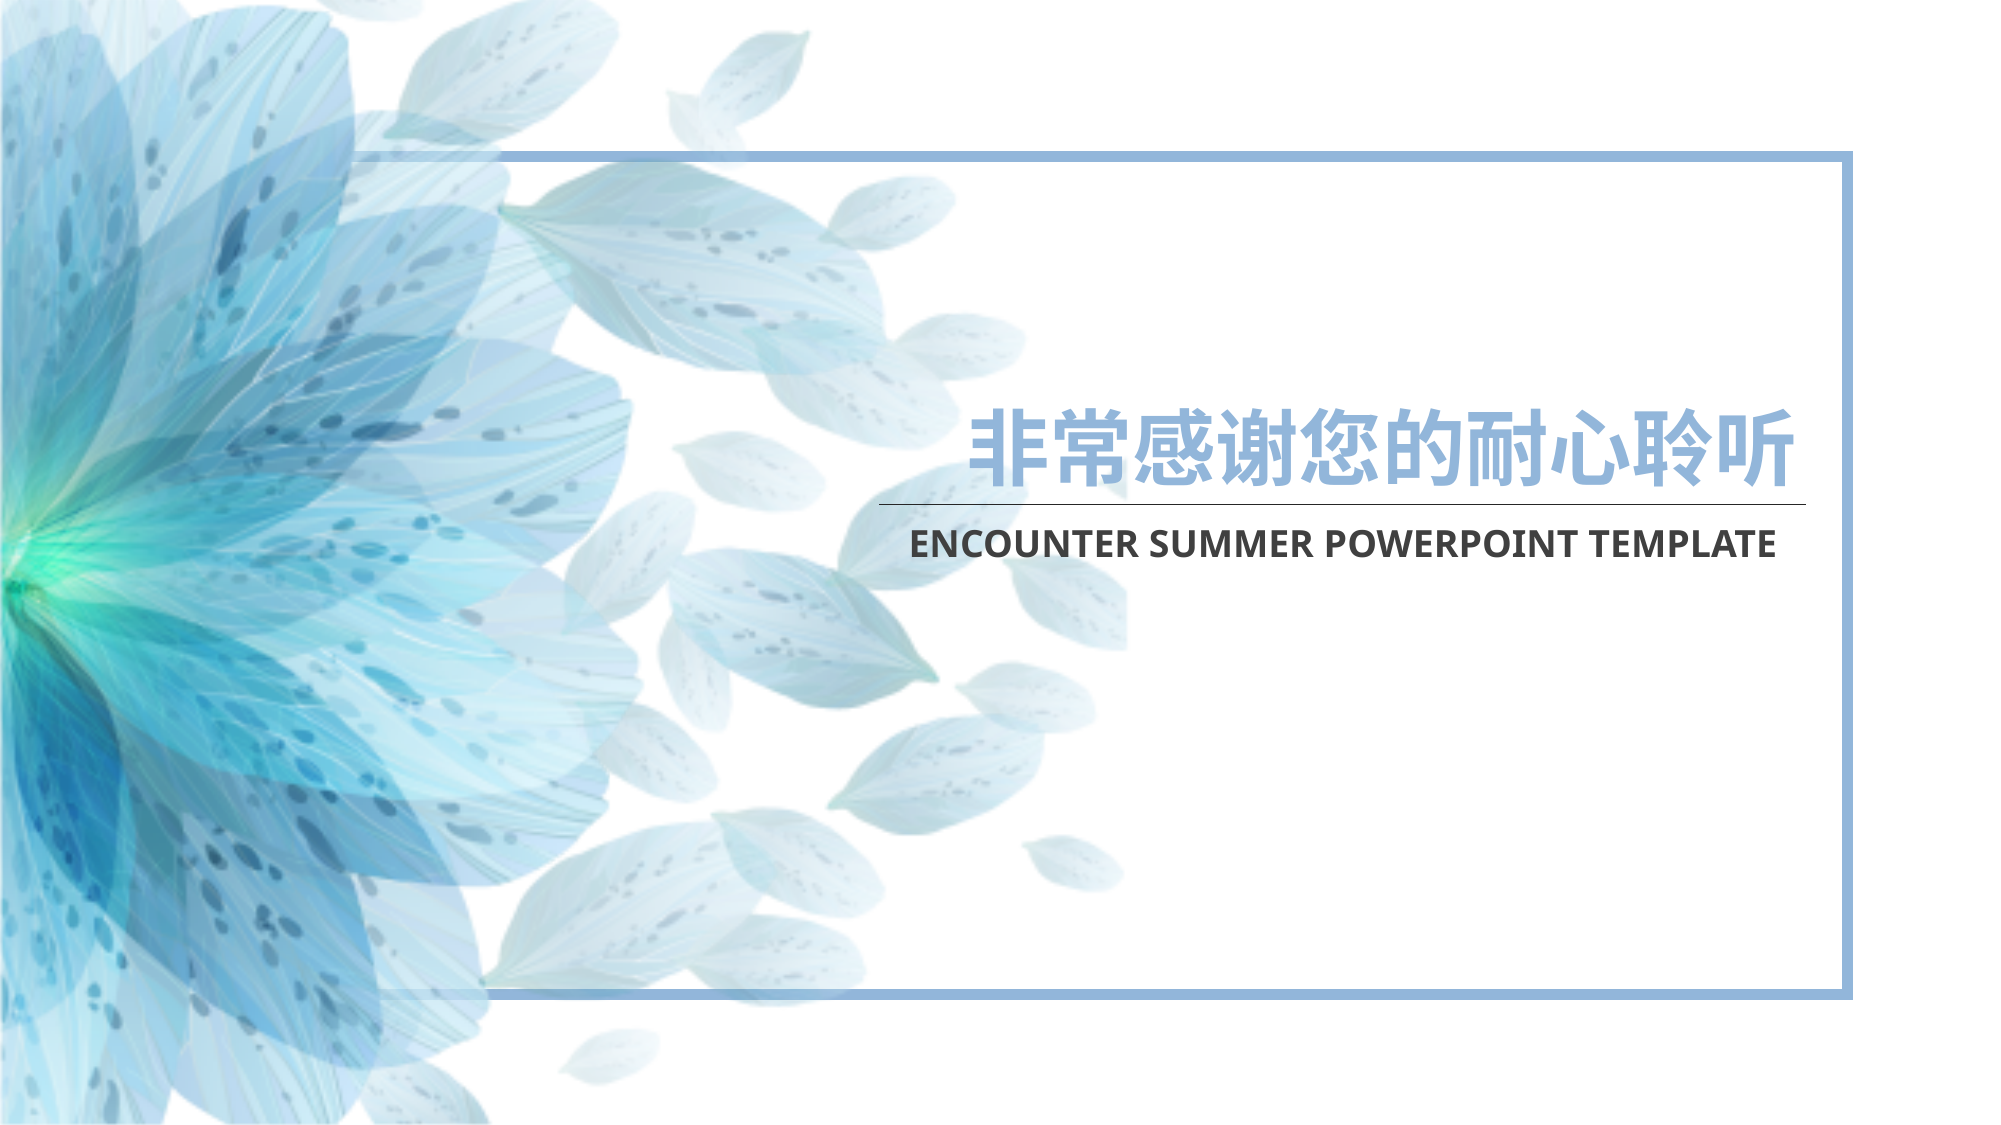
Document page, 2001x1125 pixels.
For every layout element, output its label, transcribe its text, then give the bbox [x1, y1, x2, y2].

picture [0, 0, 1271, 1125]
text_box [1271, 155, 1848, 995]
text_box 非常感谢您的耐心聆听 [1271, 388, 1814, 504]
text_box ENCOUNTER SUMMER POWERPOINT TEMPLATE [1271, 512, 1793, 573]
